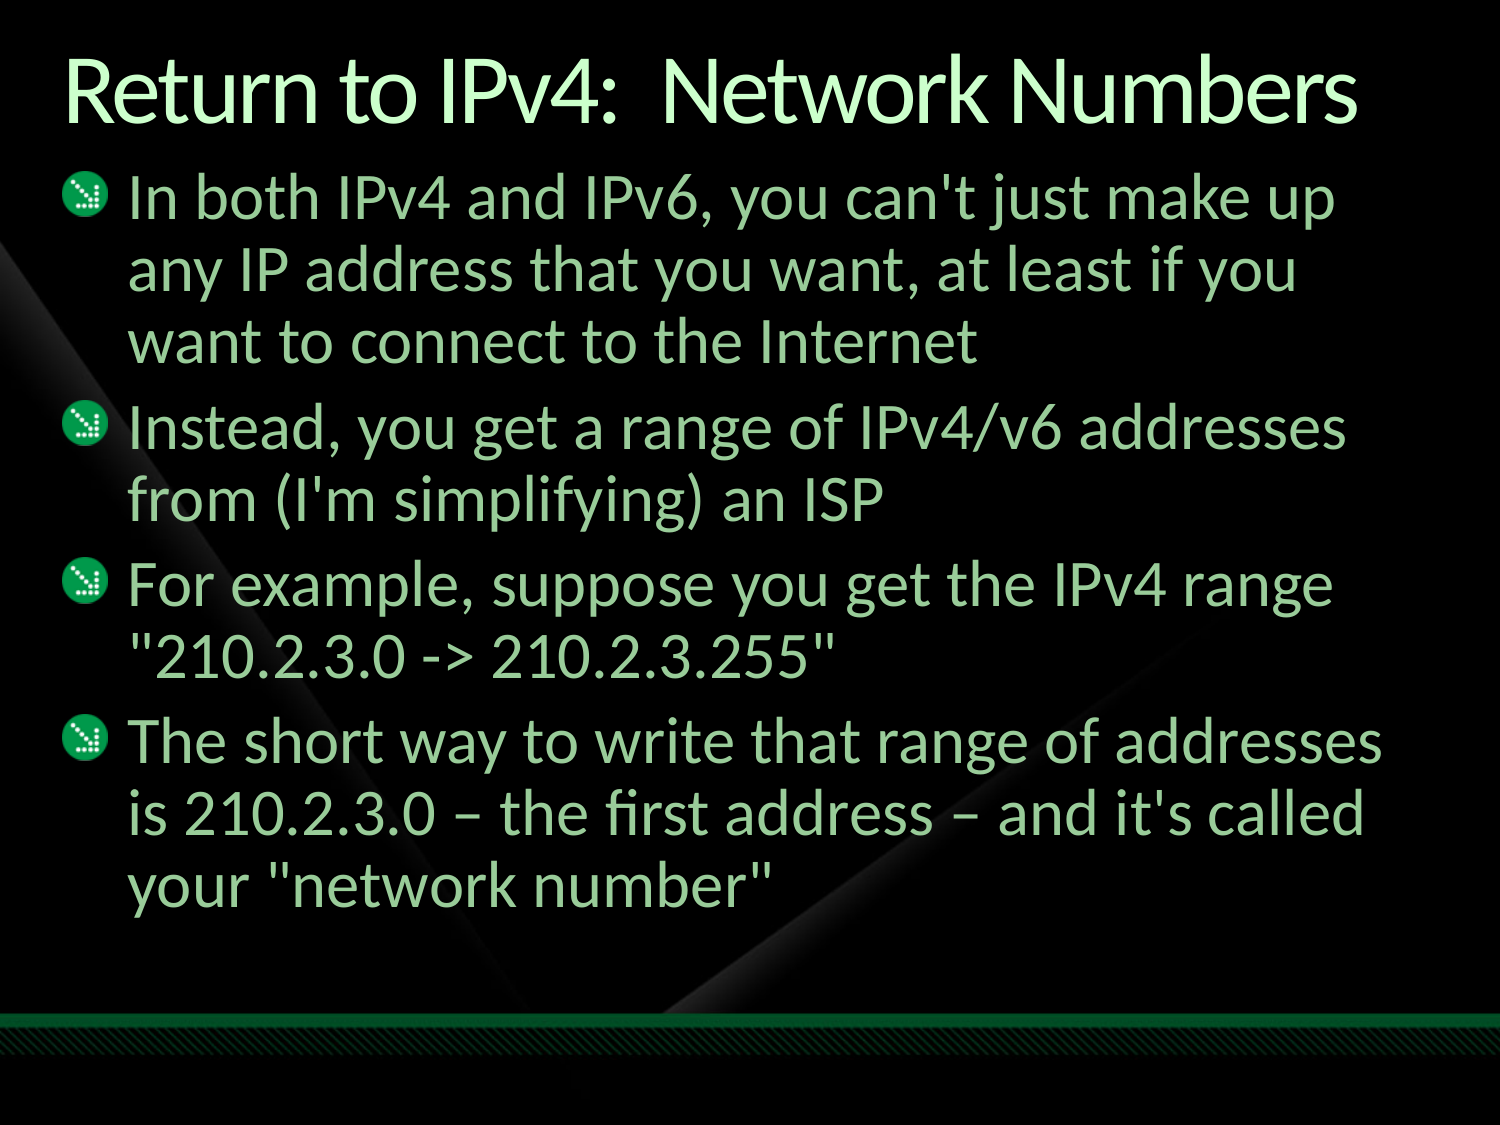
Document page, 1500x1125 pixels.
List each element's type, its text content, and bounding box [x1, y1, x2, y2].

picture [0, 0, 1500, 1125]
list In both IPv4 and IPv6, you can't just make up any IP address that you want, at least if you want to connect to the Internet Instead, you get a range of IPv4/v6 addresses from (I'm simplifying) an ISP For example, suppose you get the IPv4 range "210.2.3.0 -> 210.2.3.255" The short way to write that range of addresses is 210.2.3.0 – the first address – and it's called your "network number" [62, 162, 1438, 938]
title Return to IPv4: Network Numbers [62, 37, 1438, 147]
